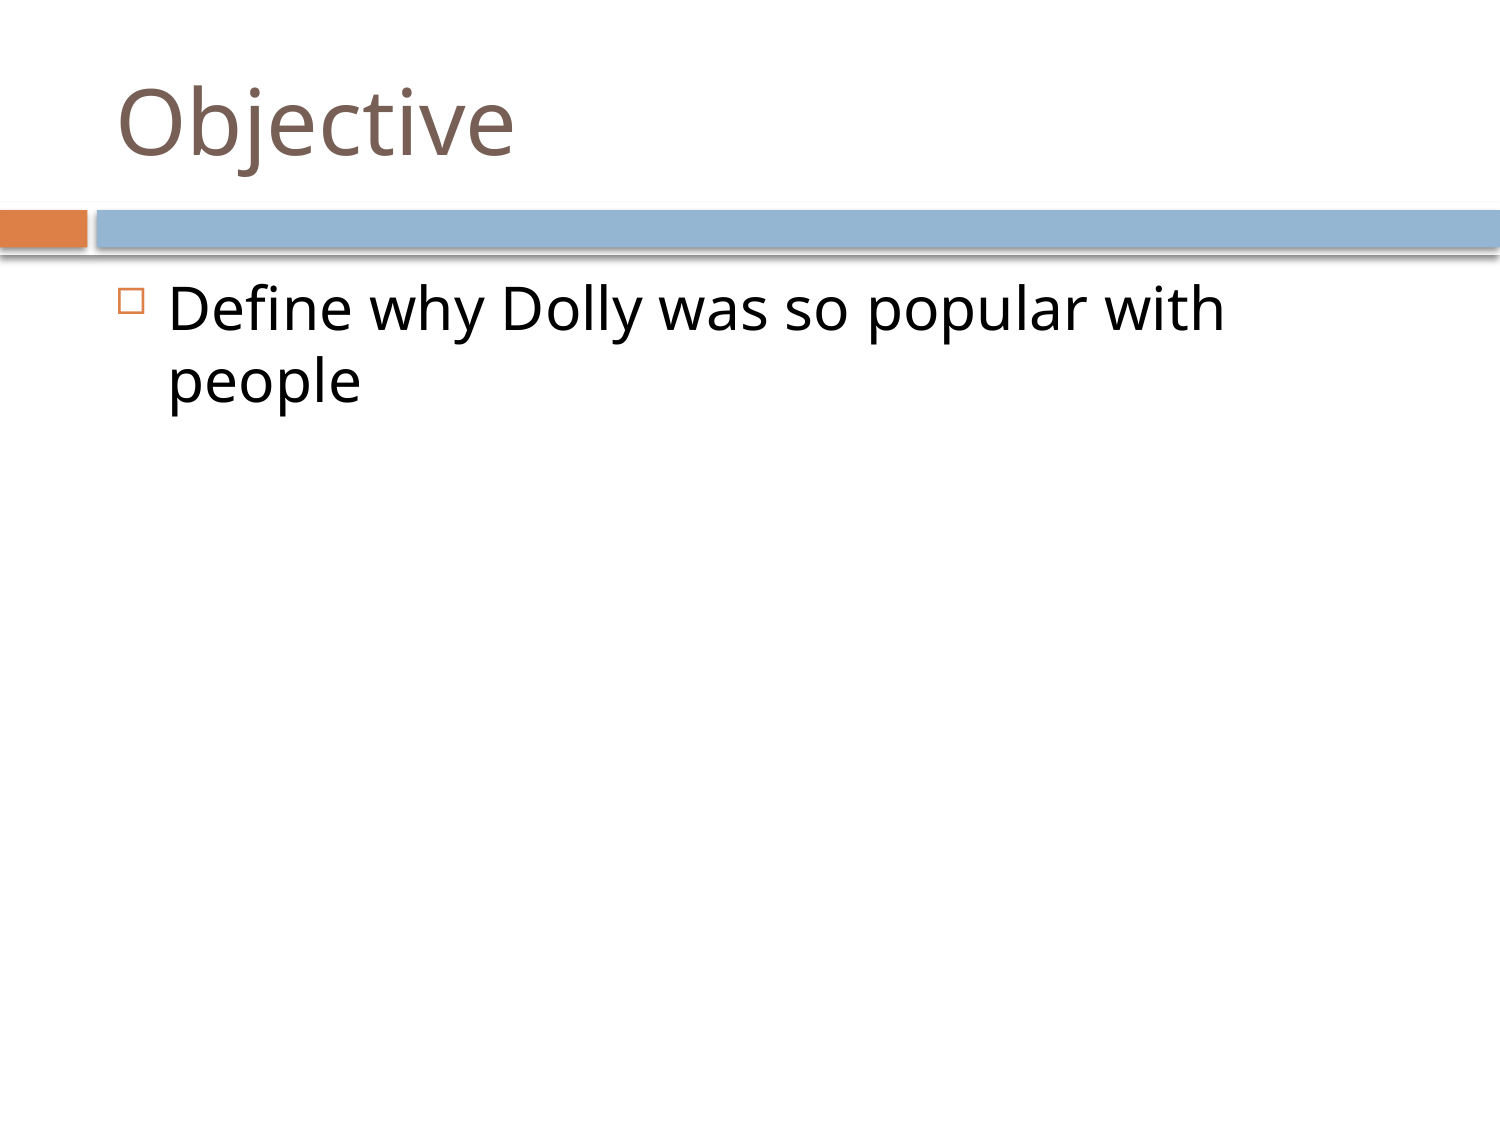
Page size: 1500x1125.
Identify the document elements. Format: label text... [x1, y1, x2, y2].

title Objective [100, 37, 1438, 200]
list Define why Dolly was so popular with people [100, 262, 1438, 1000]
